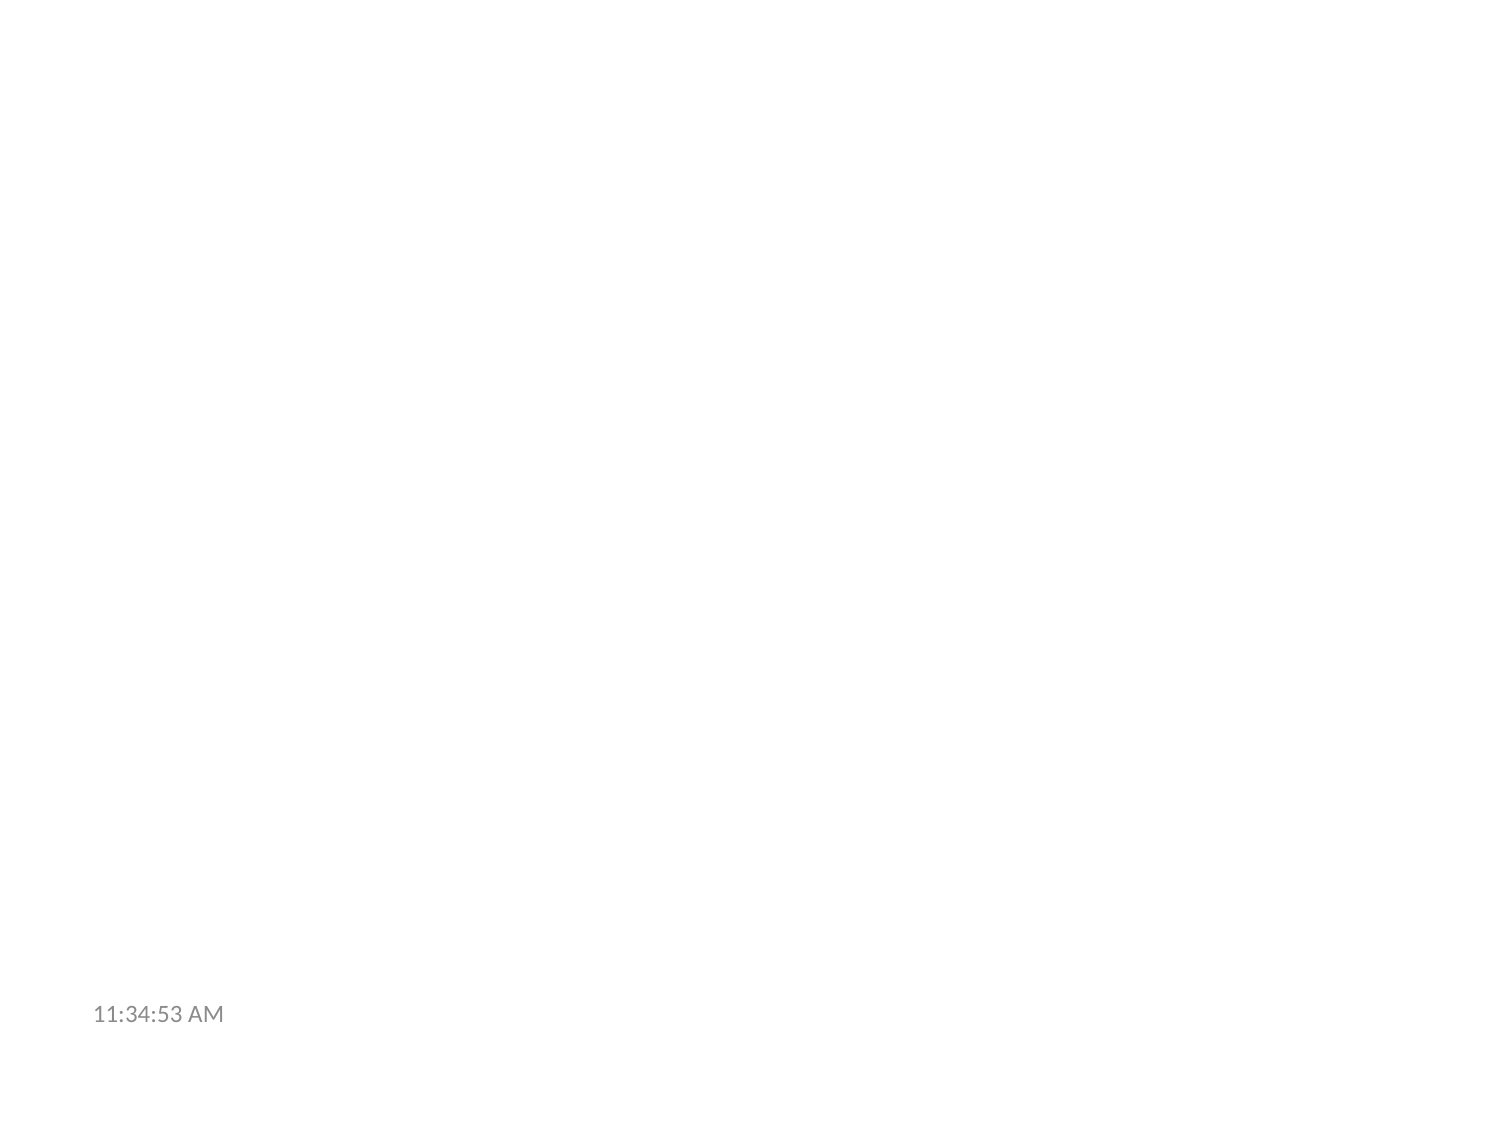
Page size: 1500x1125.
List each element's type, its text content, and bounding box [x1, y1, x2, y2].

text_box 3:35:09 PM [77, 982, 428, 1043]
